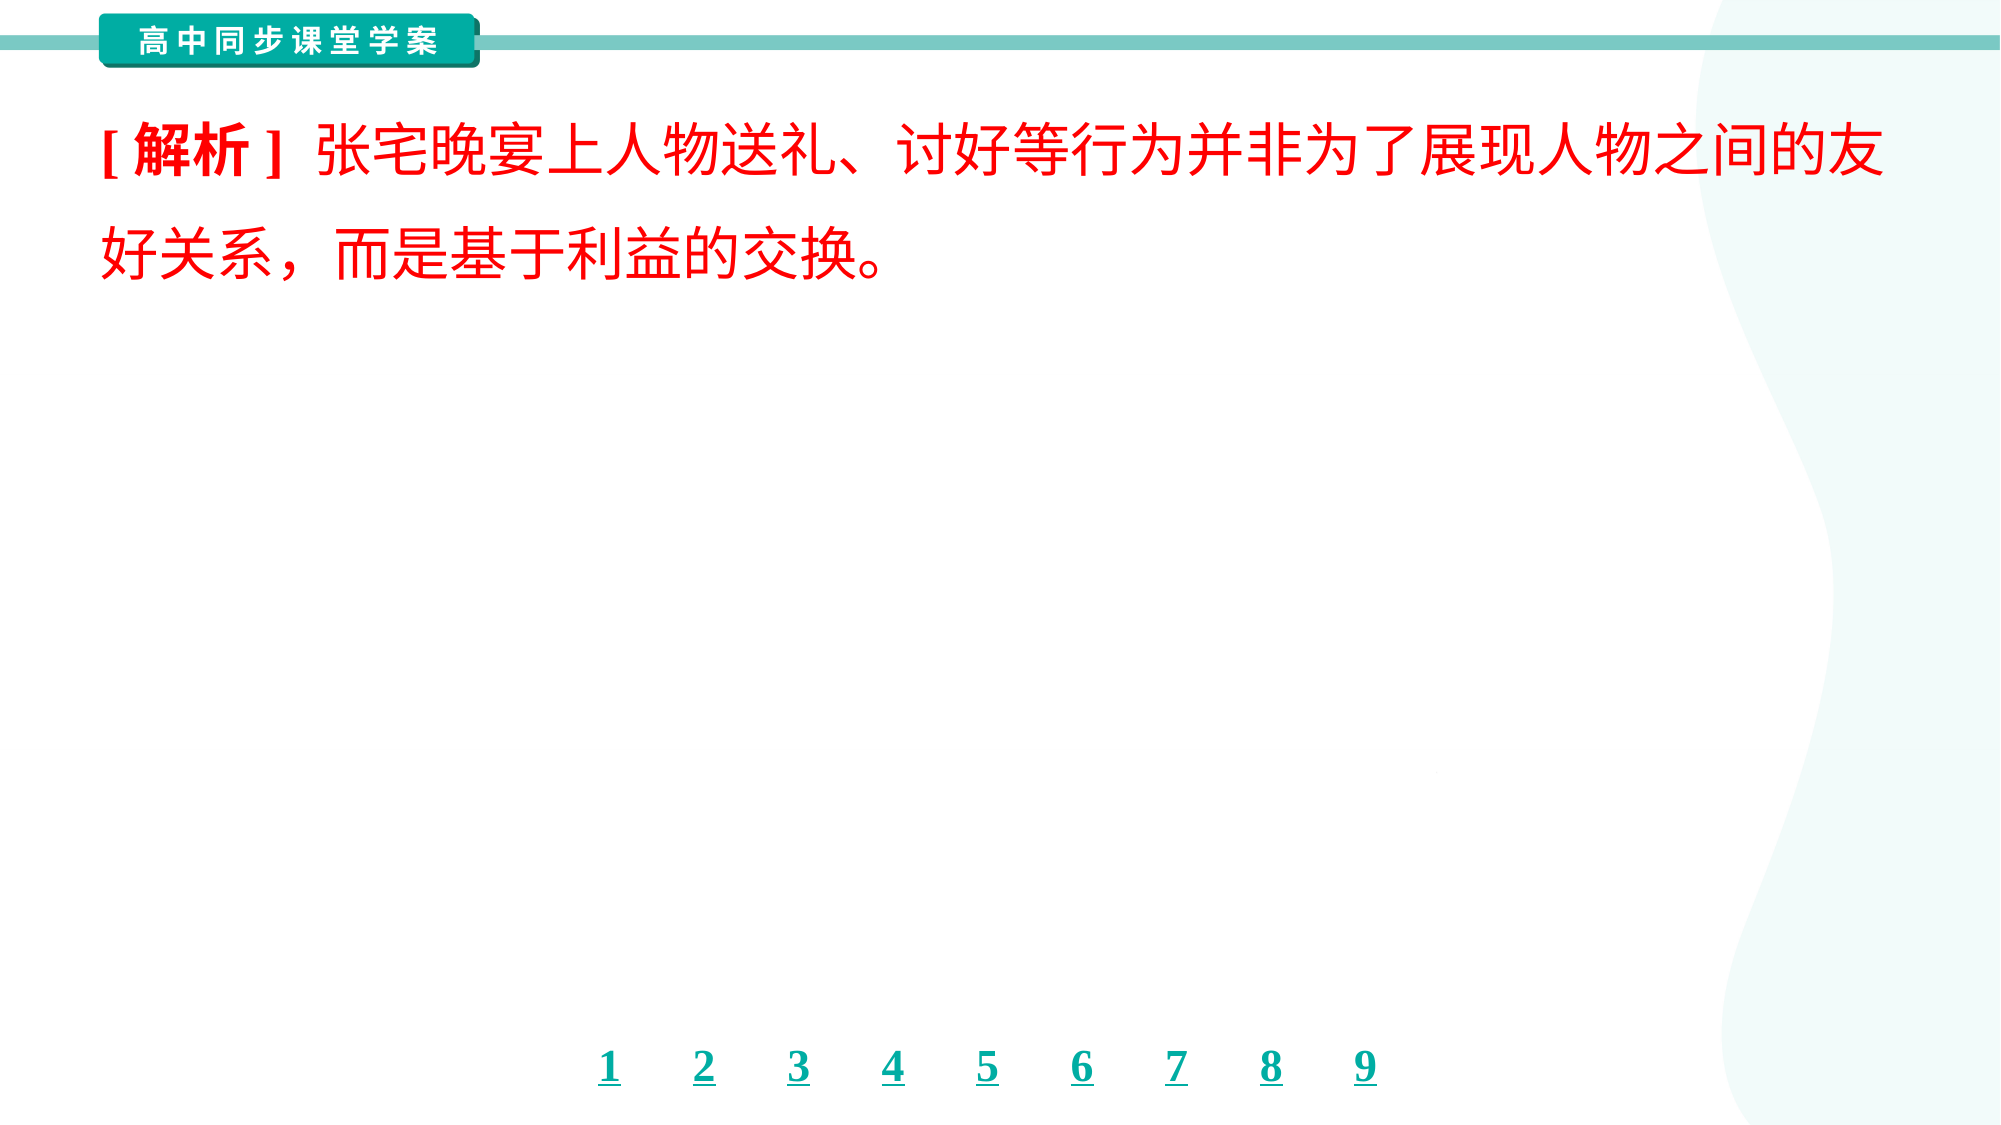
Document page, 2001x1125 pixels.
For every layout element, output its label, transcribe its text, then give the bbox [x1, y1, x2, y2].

text_box [解析] 张宅晚宴上人物送礼、讨好等行为并非为了展现人物之间的友 好关系，而是基于利益的交换。 [100, 76, 1899, 277]
picture [0, 0, 2000, 1125]
